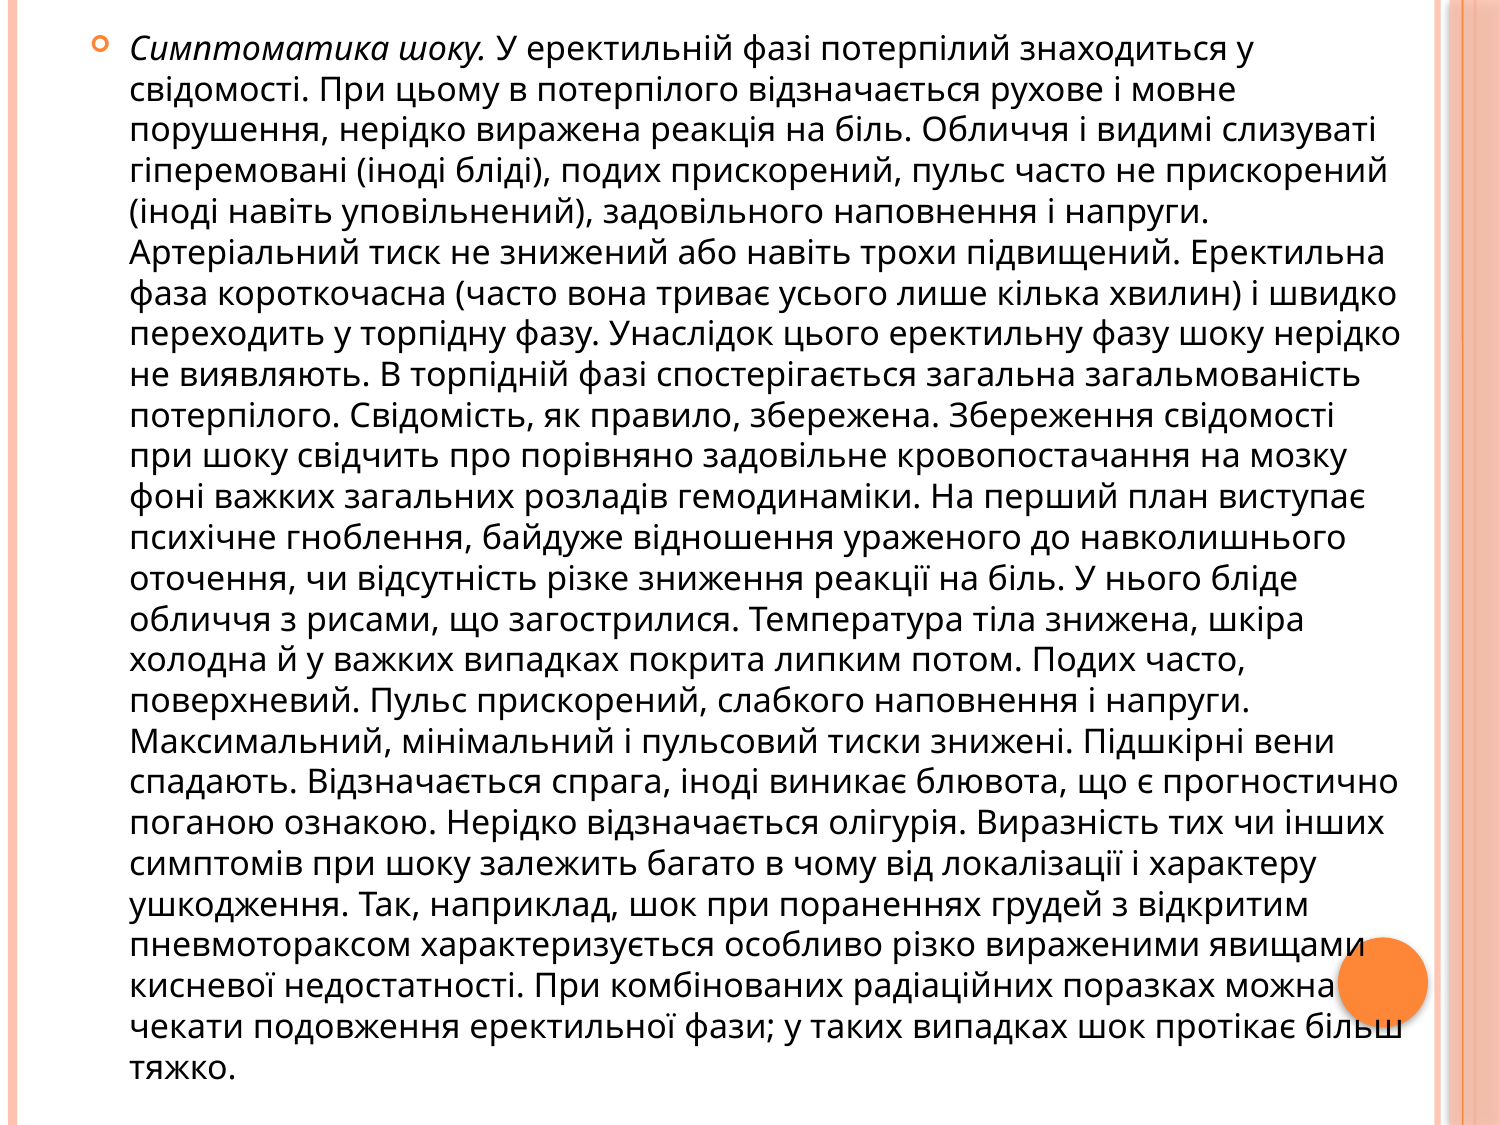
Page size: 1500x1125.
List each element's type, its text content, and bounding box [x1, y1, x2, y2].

list Симптоматика шоку. У еректильній фазі потерпілий знаходиться у свідомості. При цьому в потерпілого відзначається рухове і мовне порушення, нерідко виражена реакція на біль. Обличчя і видимі слизуваті гіперемовані (іноді бліді), подих прискорений, пульс часто не прискорений (іноді навіть уповільнений), задовільного наповнення і напруги. Артеріальний тиск не знижений або навіть трохи підвищений. Еректильна фаза короткочасна (часто вона триває усього лише кілька хвилин) і швидко переходить у торпідну фазу. Унаслідок цього еректильну фазу шоку нерідко не виявляють. В торпідній фазі спостерігається загальна загальмованість потерпілого. Свідомість, як правило, збережена. Збереження свідомості при шоку свідчить про порівняно задовільне кровопостачання на мозку фоні важких загальних розладів гемодинаміки. На перший план виступає психічне гноблення, байдуже відношення ураженого до навколишнього оточення, чи відсутність різке зниження реакції на біль. У нього бліде обличчя з рисами, що загострилися. Температура тіла знижена, шкіра холодна й у важких випадках покрита липким потом. Подих часто, поверхневий. Пульс прискорений, слабкого наповнення і напруги. Максимальний, мінімальний і пульсовий тиски знижені. Підшкірні вени спадають. Відзначається спрага, іноді виникає блювота, що є прогностично поганою ознакою. Нерідко відзначається олігурія. Виразність тих чи інших симптомів при шоку залежить багато в чому від локалізації і характеру ушкодження. Так, наприклад, шок при пораненнях грудей з відкритим пневмотораксом характеризується особливо різко вираженими явищами кисневої недостатності. При комбінованих радіаційних поразках можна чекати подовження еректильної фази; у таких випадках шок протікає більш тяжко. [75, 19, 1424, 1118]
